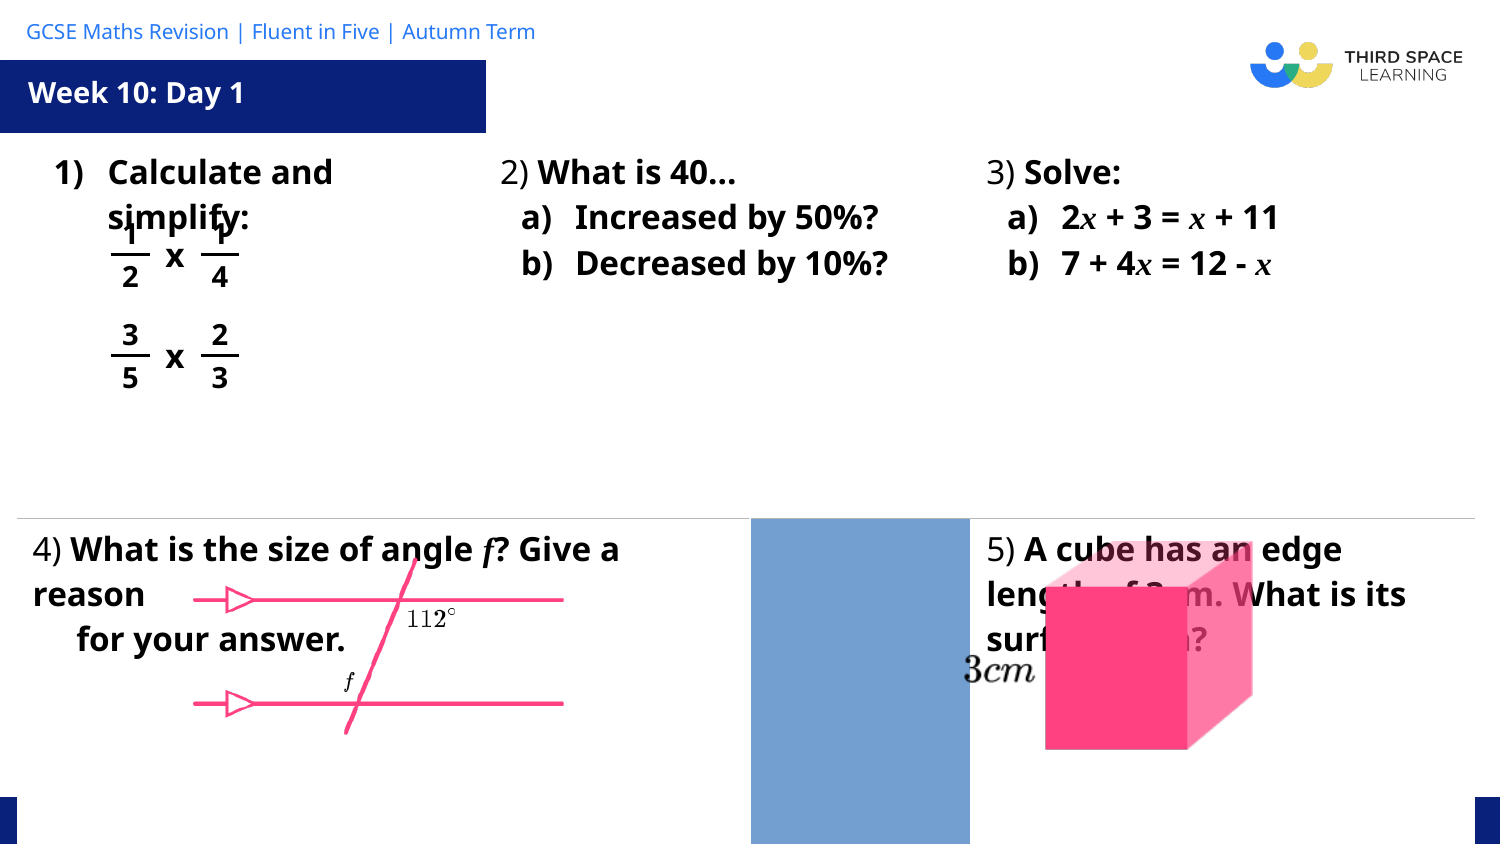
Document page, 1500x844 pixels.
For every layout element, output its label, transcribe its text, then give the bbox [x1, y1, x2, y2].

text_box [110, 316, 151, 396]
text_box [200, 316, 240, 396]
picture [1250, 33, 1465, 99]
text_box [110, 215, 151, 295]
picture [193, 557, 564, 735]
table_cell 5) A cube has an edge length of 3cm. What is its surface area? [972, 519, 1474, 844]
table_header Calculate and simplify: [19, 142, 484, 518]
text_box x [153, 219, 195, 290]
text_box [200, 215, 240, 295]
table_header 3) Solve: 2x + 3 = x + 11 7 + 4x = 12 - x [972, 142, 1474, 518]
table_header 2) What is 40... Increased by 50%? Decreased by 10%? [486, 142, 970, 518]
text_box x [153, 320, 195, 391]
text_box Week 10: Day 1 [13, 59, 383, 160]
table_cell 4) What is the size of angle f? Give a reason for your answer. [19, 519, 749, 844]
picture [963, 541, 1254, 751]
